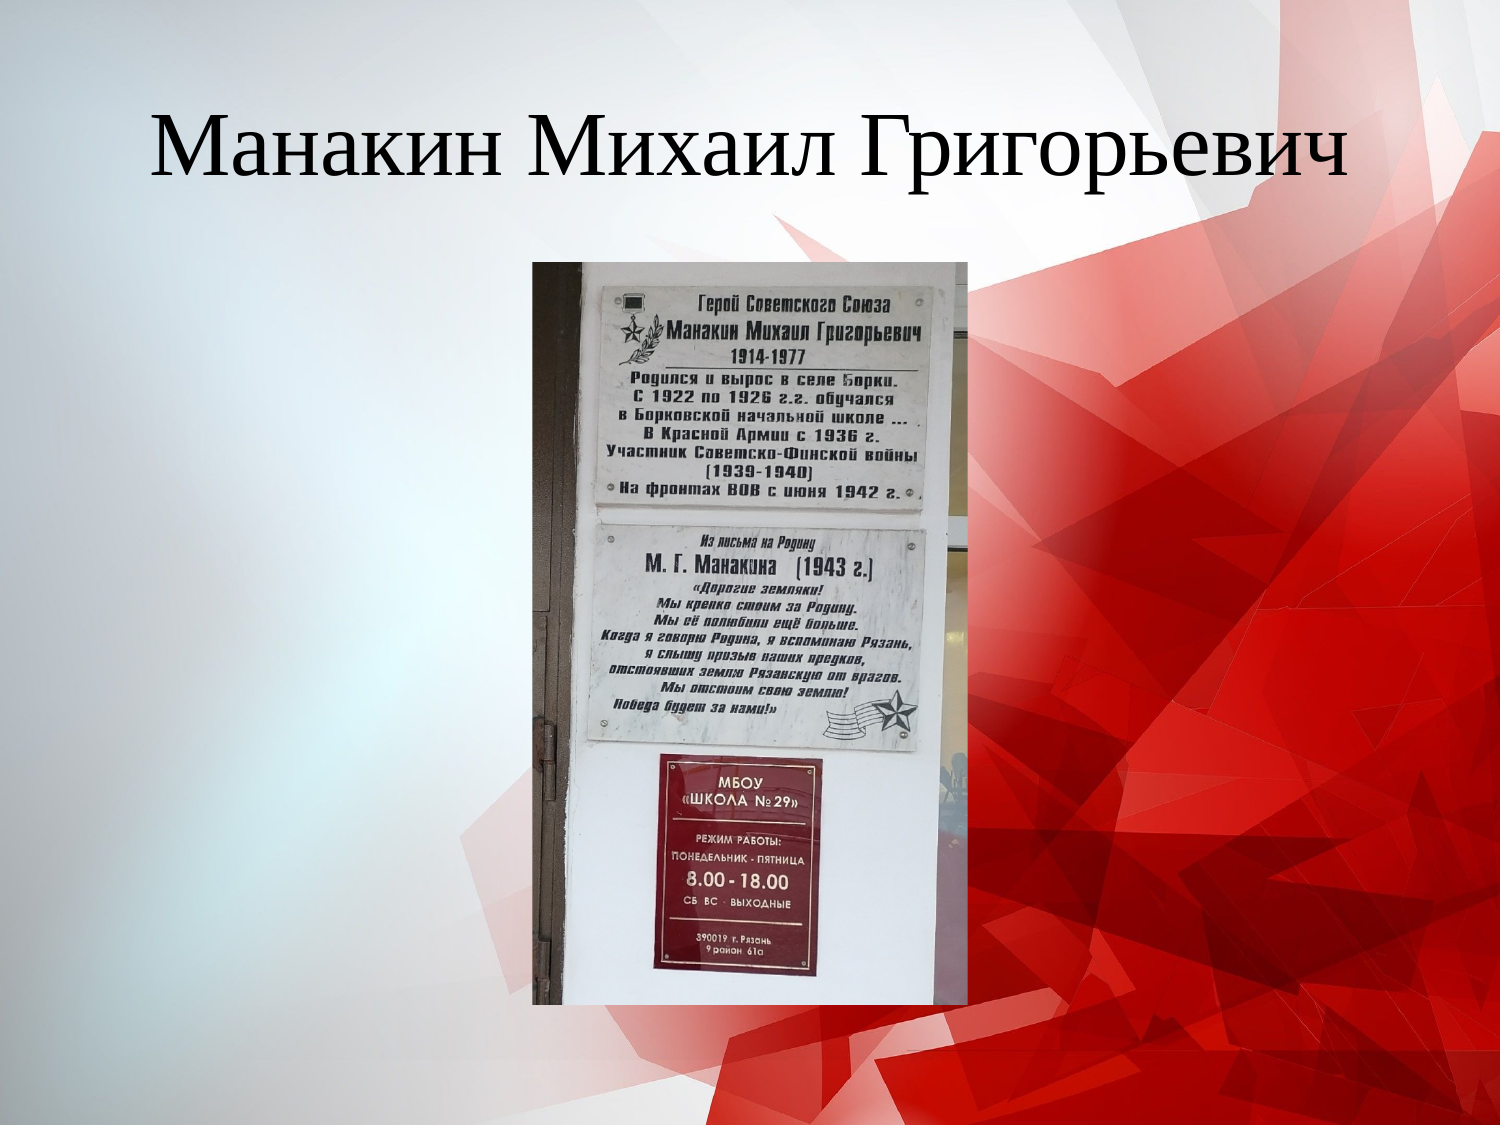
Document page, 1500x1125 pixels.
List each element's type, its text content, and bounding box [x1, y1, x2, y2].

picture [0, 0, 1500, 1125]
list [532, 262, 968, 1006]
title Манакин Михаил Григорьевич [75, 45, 1425, 233]
